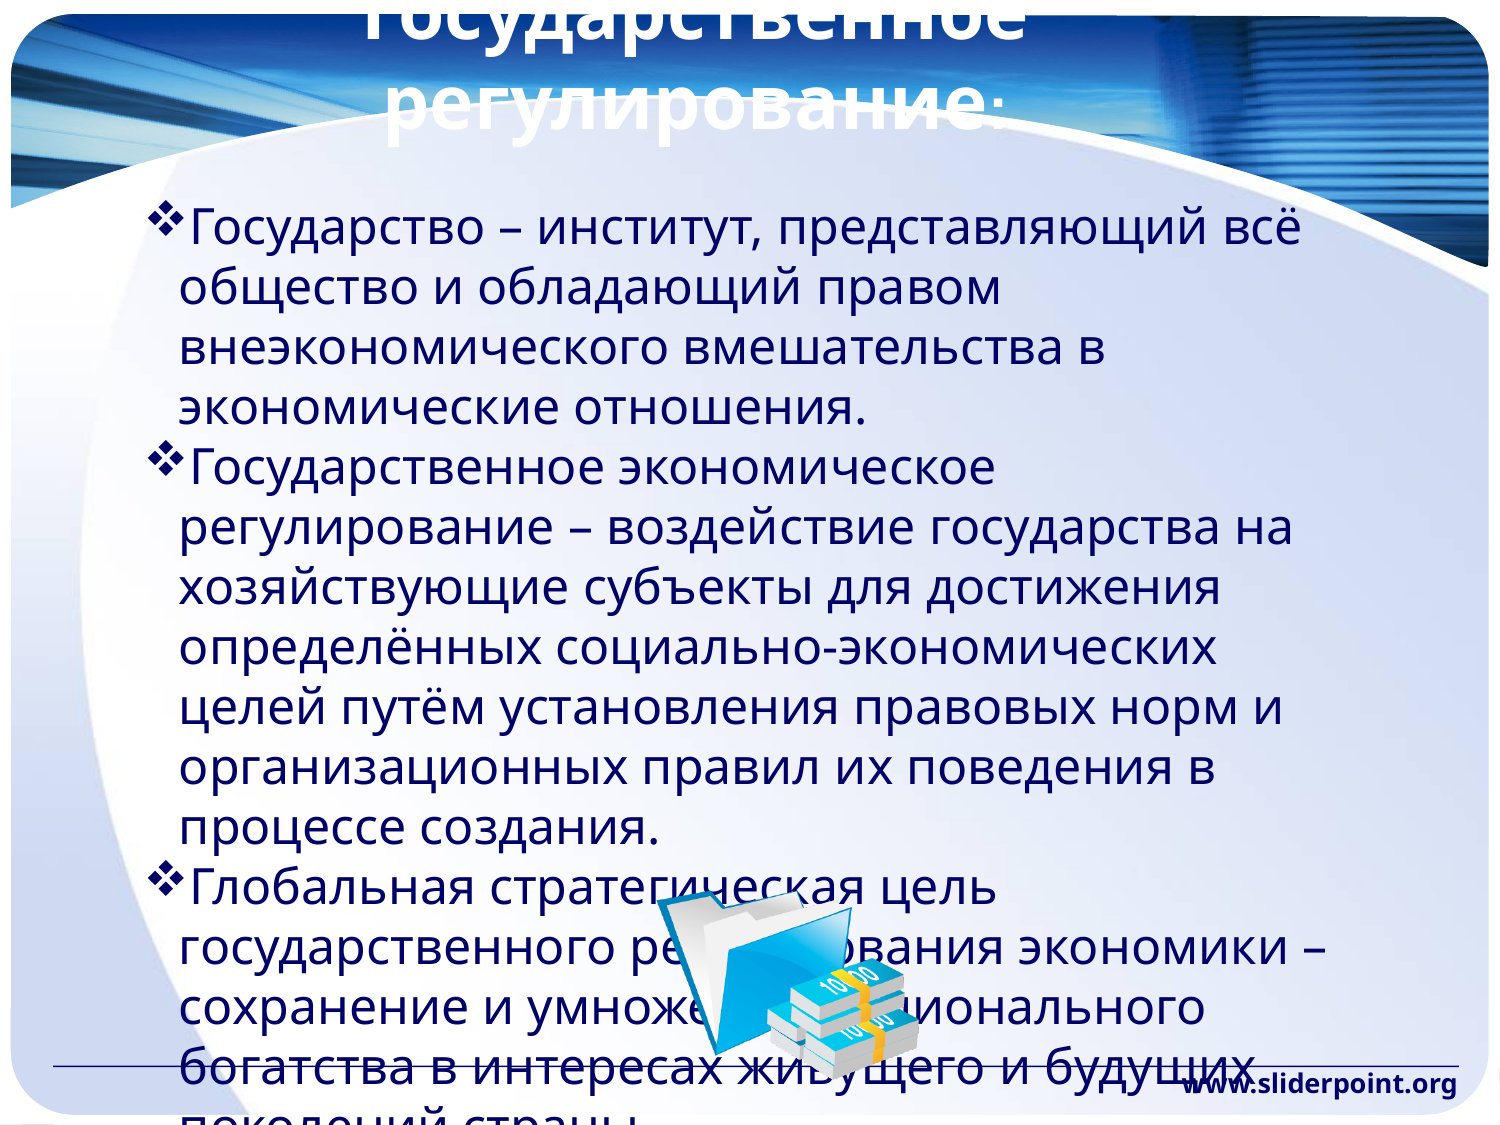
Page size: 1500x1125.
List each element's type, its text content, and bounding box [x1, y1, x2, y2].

text_box Государство – институт, представляющий всё общество и обладающий правом внеэкономического вмешательства в экономические отношения. Государственное экономическое регулирование – воздействие государства на хозяйствующие субъекты для достижения определённых социально-экономических целей путём установления правовых норм и организационных правил их поведения в процессе создания. Глобальная стратегическая цель государственного регулирования экономики – сохранение и умножение национального богатства в интересах живущего и будущих поколений страны. [128, 187, 1348, 1125]
picture [655, 890, 919, 1081]
title Государственное регулирование: [88, 8, 1303, 102]
picture [11, 14, 1488, 1114]
footer www.sliderpoint.org [997, 1057, 1474, 1111]
